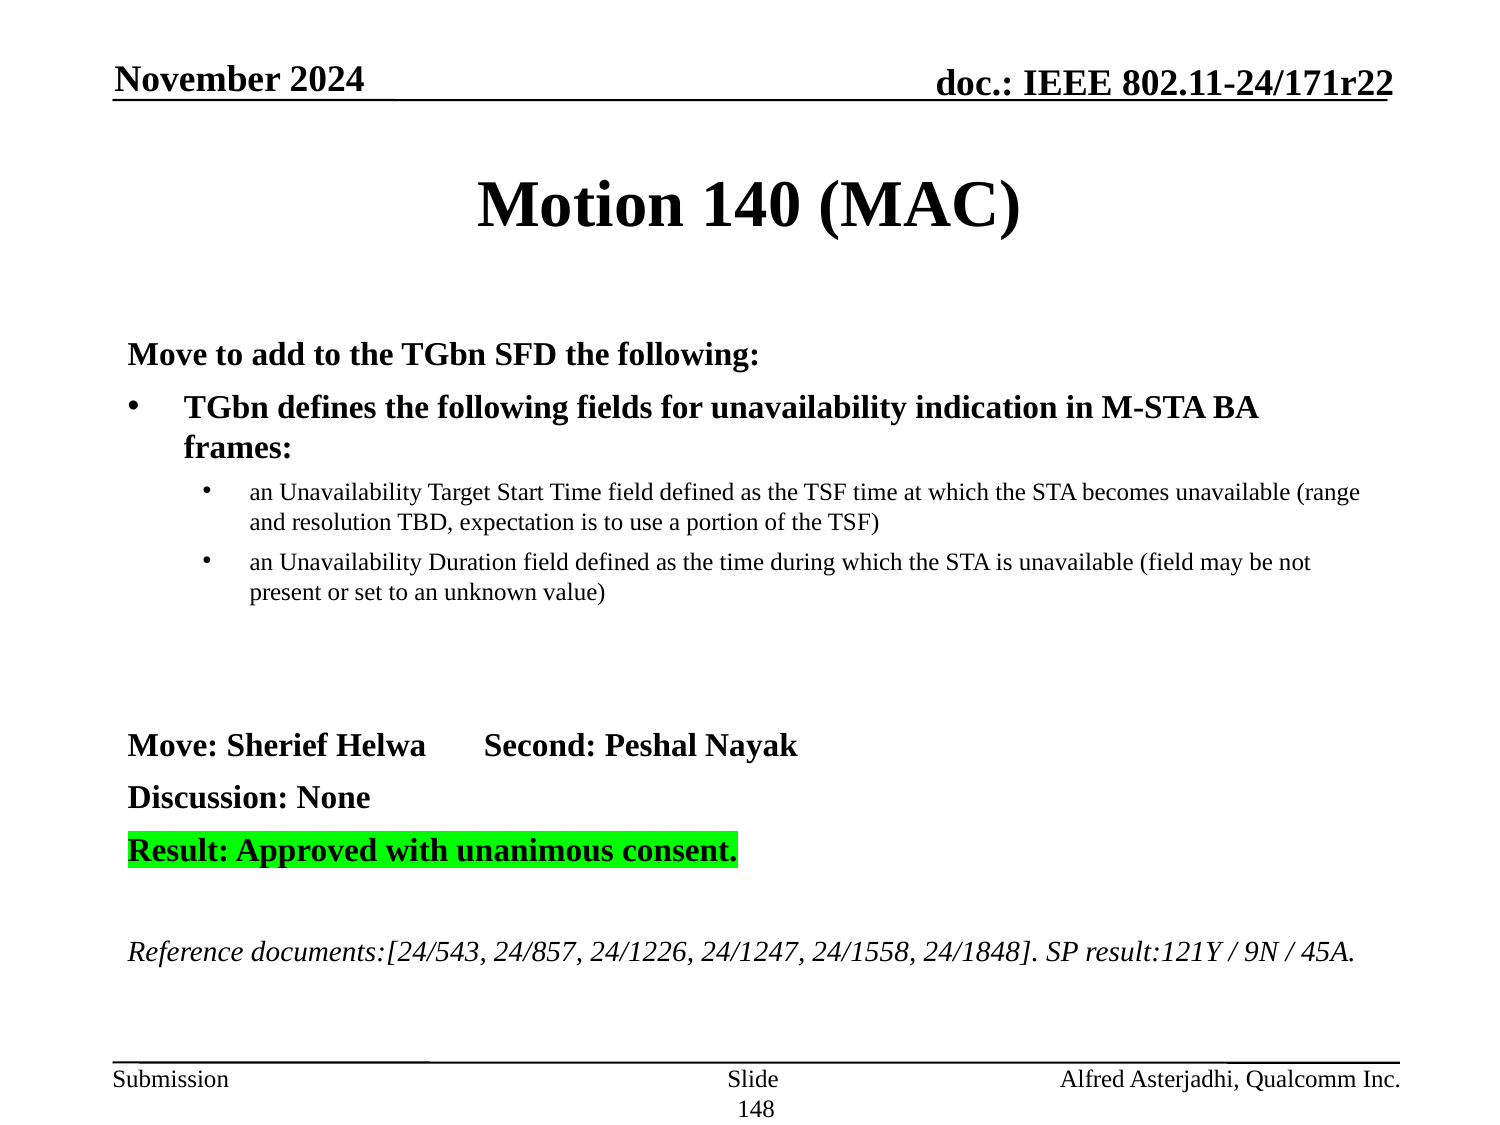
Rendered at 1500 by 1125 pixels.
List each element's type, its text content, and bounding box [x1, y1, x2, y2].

title Motion 140 (MAC) [112, 112, 1388, 288]
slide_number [114, 54, 423, 100]
slide_number Slide 148 [712, 1061, 800, 1123]
list Move to add to the TGbn SFD the following: TGbn defines the following fields for unavailability indication in M-STA BA frames: an Unavailability Target Start Time field defined as the TSF time at which the STA becomes unavailable (range and resolution TBD, expectation is to use a portion of the TSF) an Unavailability Duration field defined as the time during which the STA is unavailable (field may be not present or set to an unknown value) Move: Sherief Helwa Second: Peshal Nayak Discussion: None Result: Approved with unanimous consent. Reference documents:[24/543, 24/857, 24/1226, 24/1247, 24/1558, 24/1848]. SP result:121Y / 9N / 45A. [112, 324, 1388, 1000]
footer Alfred Asterjadhi, Qualcomm Inc. [878, 1061, 1402, 1093]
